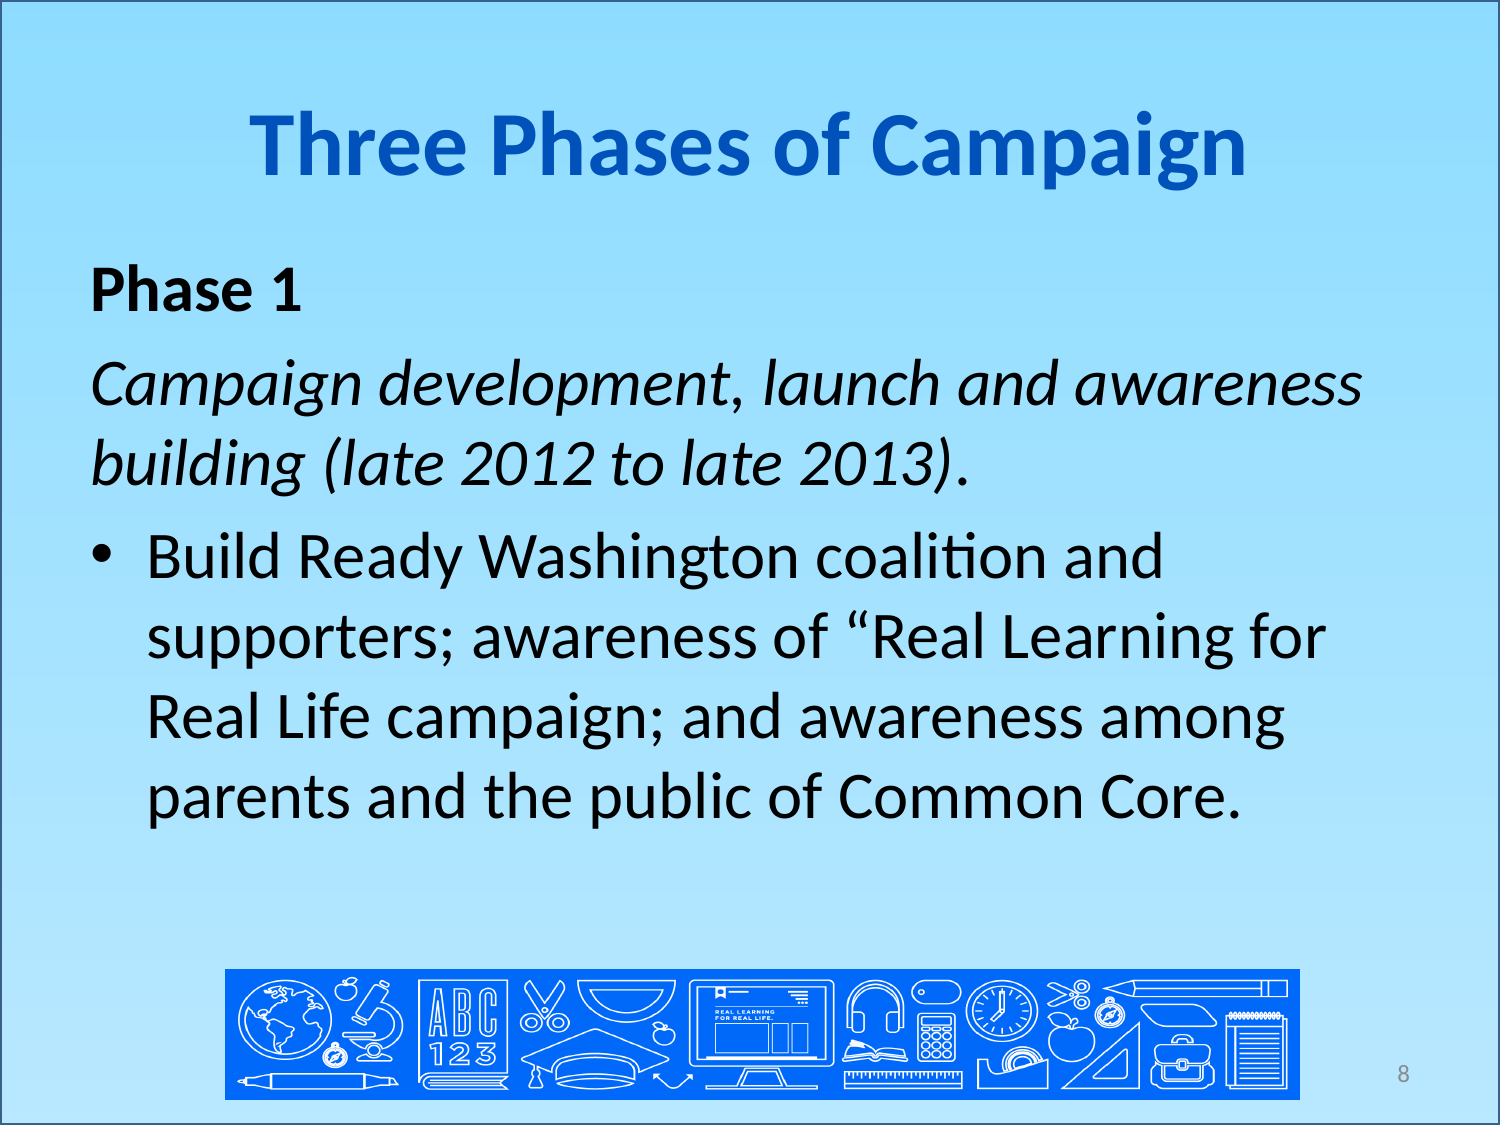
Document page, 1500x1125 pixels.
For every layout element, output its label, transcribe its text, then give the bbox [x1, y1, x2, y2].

picture [225, 969, 1300, 1100]
slide_number 8 [1074, 1042, 1425, 1103]
list Phase 1 Campaign development, launch and awareness building (late 2012 to late 2013). Build Ready Washington coalition and supporters; awareness of “Real Learning for Real Life campaign; and awareness among parents and the public of Common Core. [75, 237, 1425, 938]
title Three Phases of Campaign [75, 45, 1425, 233]
